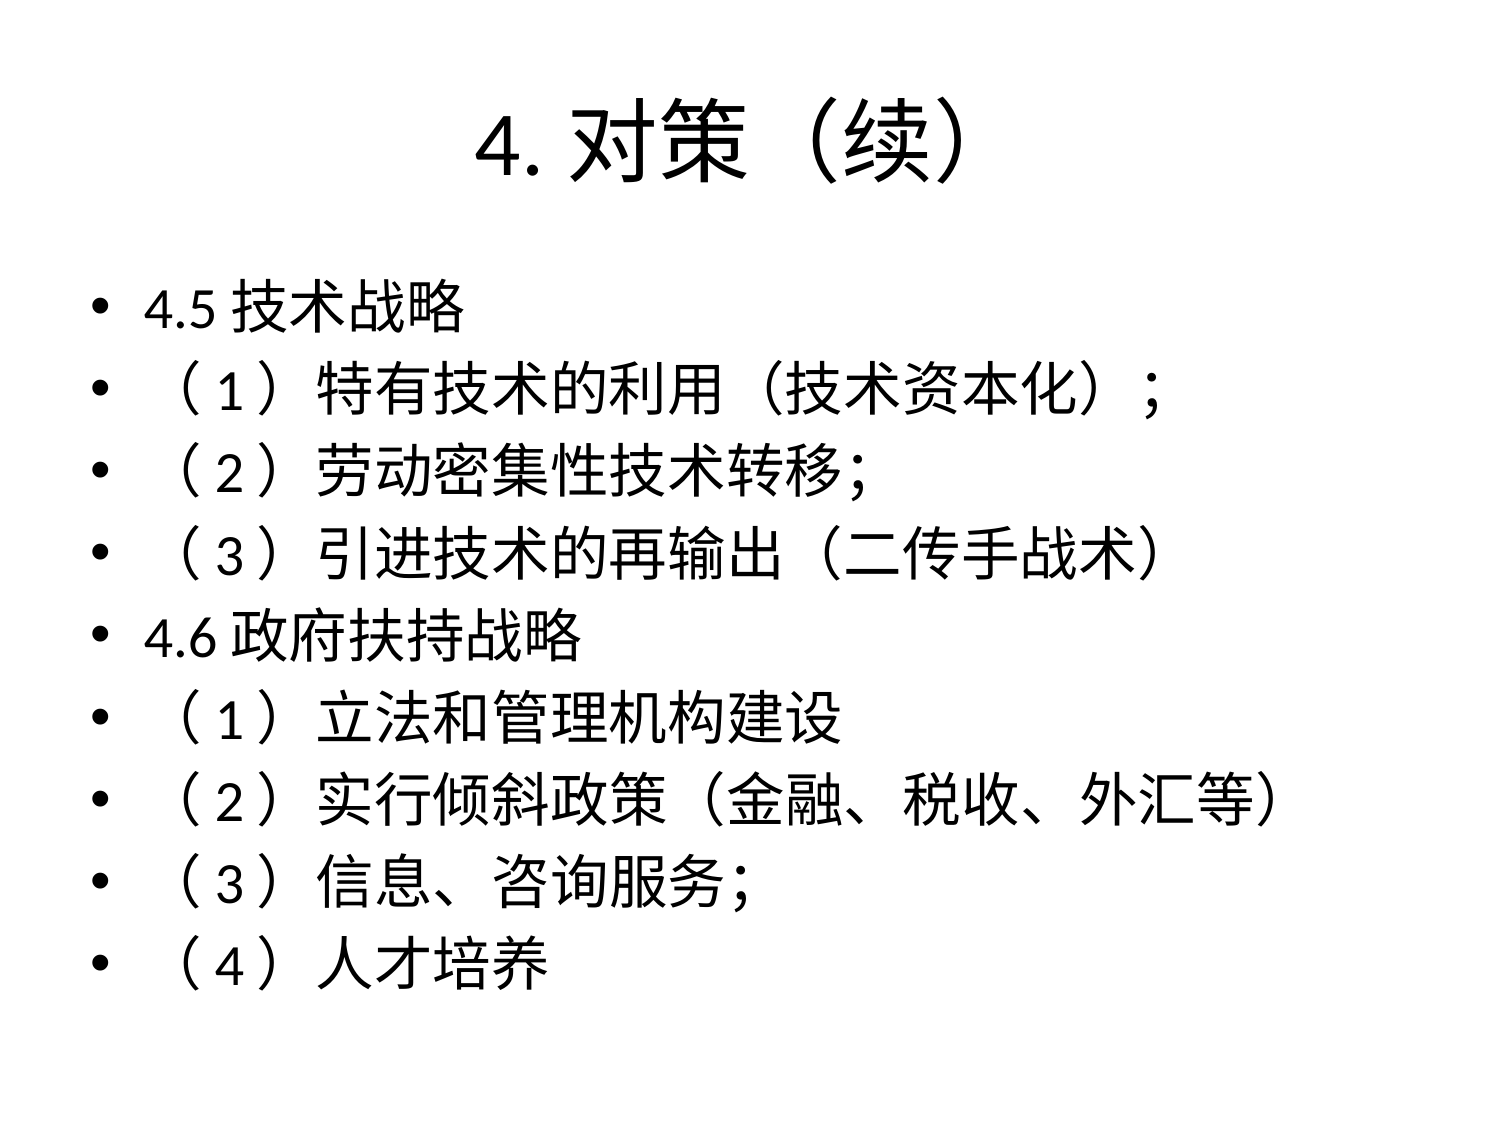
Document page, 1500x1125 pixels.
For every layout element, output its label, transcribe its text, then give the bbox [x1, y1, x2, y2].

list 4.5技术战略 （1）特有技术的利用（技术资本化）； （2）劳动密集性技术转移； （3）引进技术的再输出（二传手战术） 4.6政府扶持战略 （1）立法和管理机构建设 （2）实行倾斜政策（金融、税收、外汇等） （3）信息、咨询服务； （4）人才培养 [75, 262, 1425, 1005]
title 4.对策（续） [75, 45, 1425, 233]
